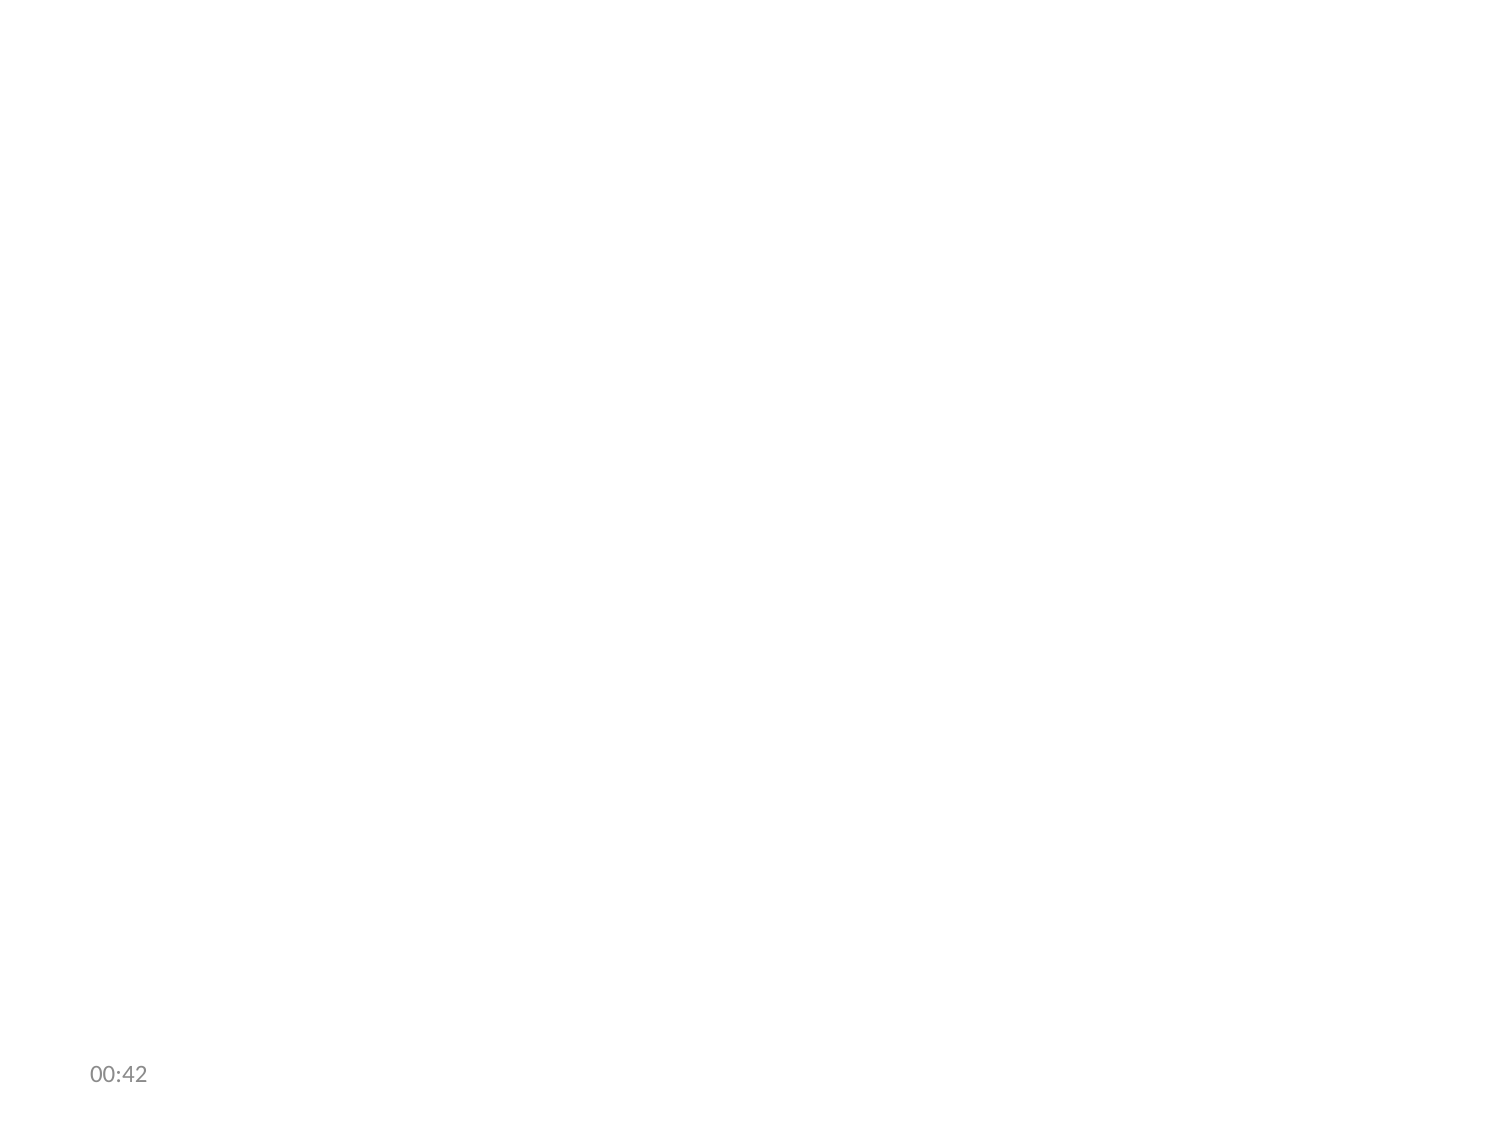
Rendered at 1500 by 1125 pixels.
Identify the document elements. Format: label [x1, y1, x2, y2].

slide_number [75, 1042, 425, 1103]
